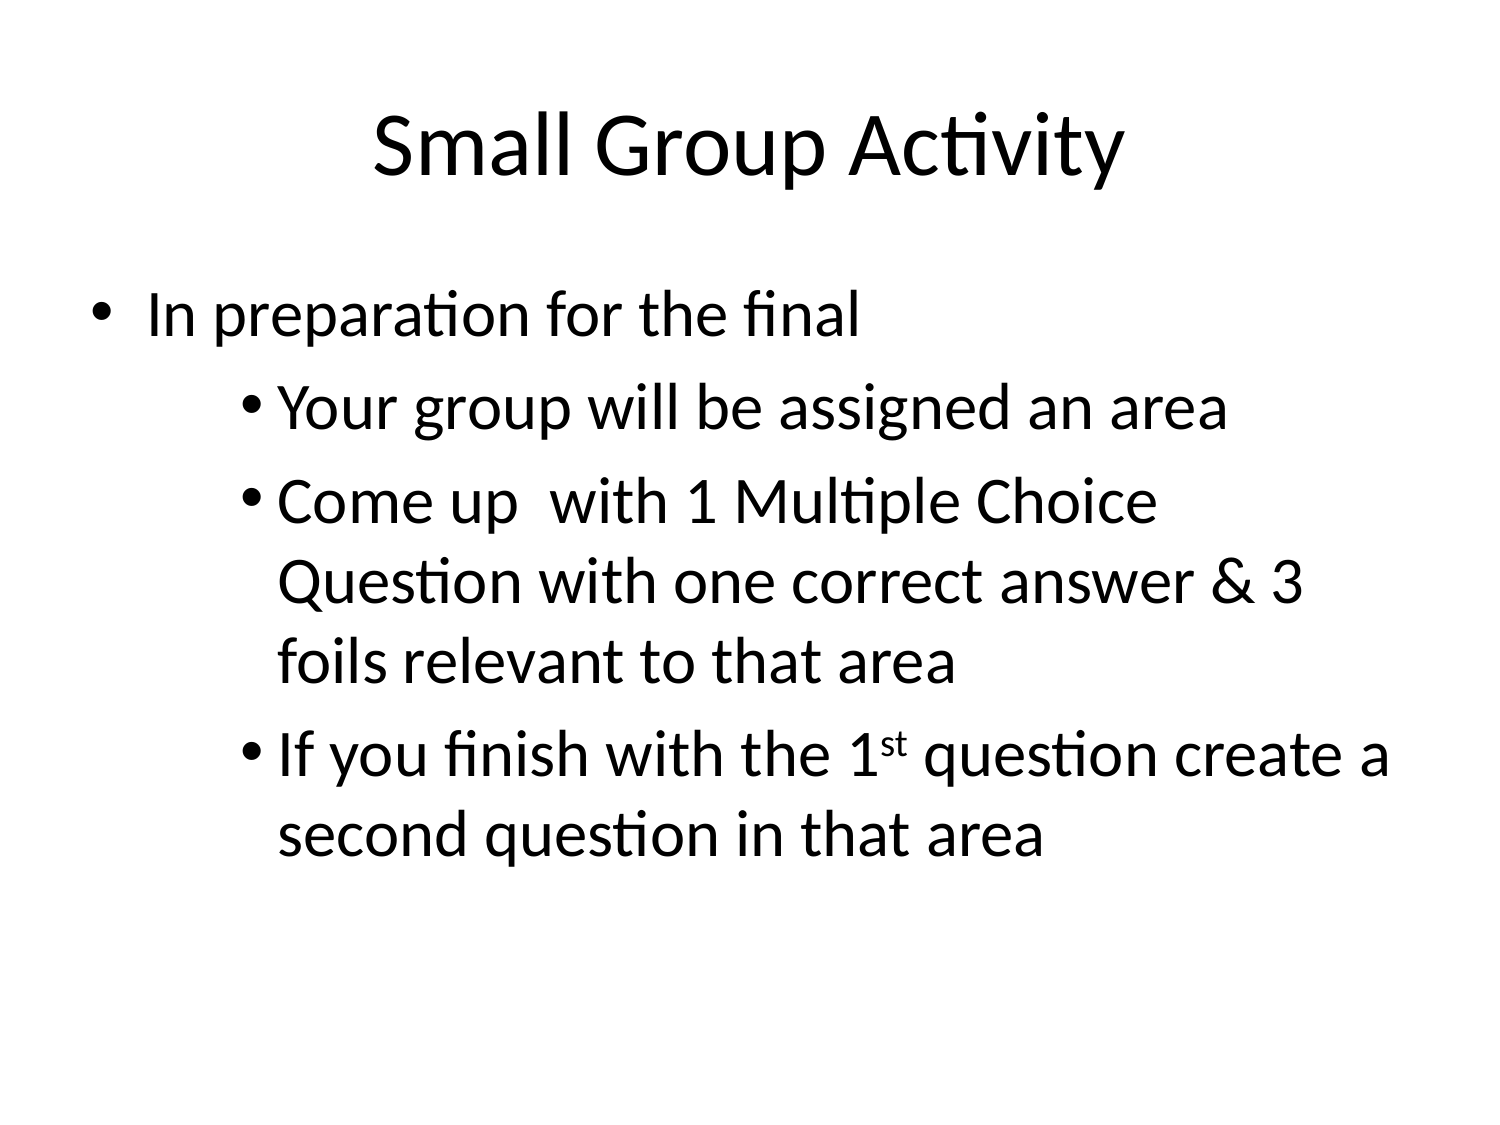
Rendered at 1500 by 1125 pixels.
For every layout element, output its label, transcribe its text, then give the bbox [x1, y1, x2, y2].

list In preparation for the final Your group will be assigned an area Come up with 1 Multiple Choice Question with one correct answer & 3 foils relevant to that area If you finish with the 1st question create a second question in that area [75, 262, 1425, 1005]
title Small Group Activity [75, 45, 1425, 233]
